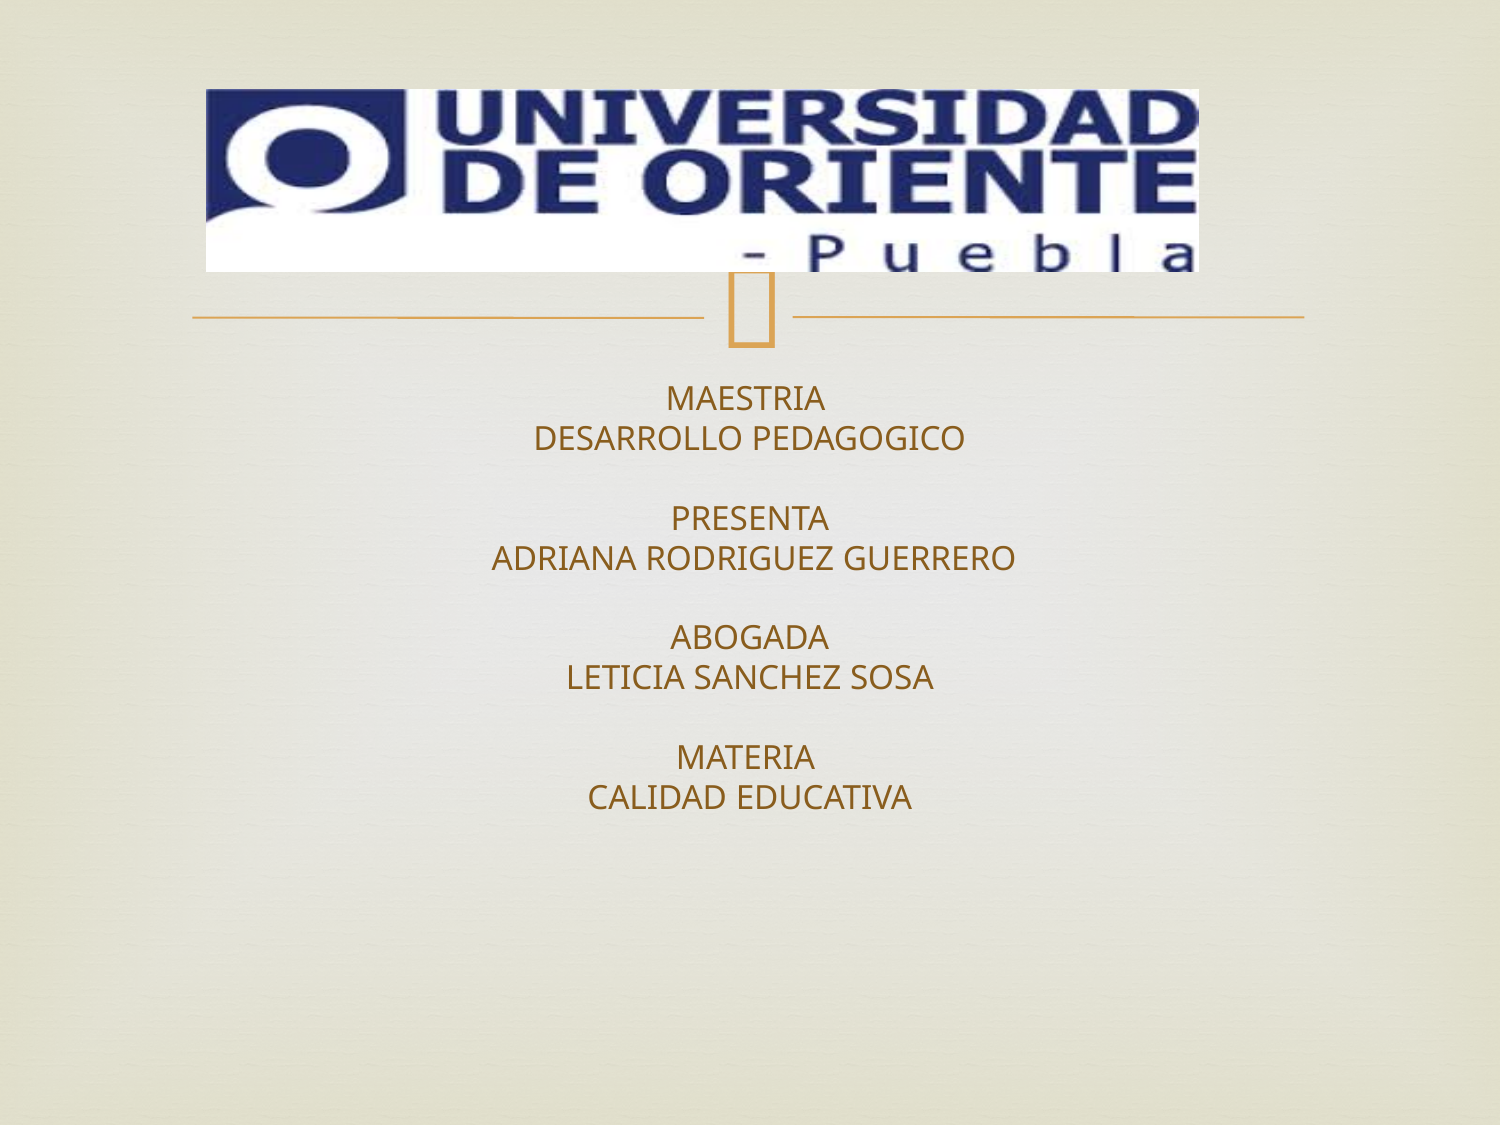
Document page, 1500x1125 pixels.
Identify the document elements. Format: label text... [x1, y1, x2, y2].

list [206, 89, 1200, 272]
title MAESTRIA DESARROLLO PEDAGOGICO PRESENTA ADRIANA RODRIGUEZ GUERRERO ABOGADA LETICIA SANCHEZ SOSA MATERIA CALIDAD EDUCATIVA [53, 30, 1447, 1083]
